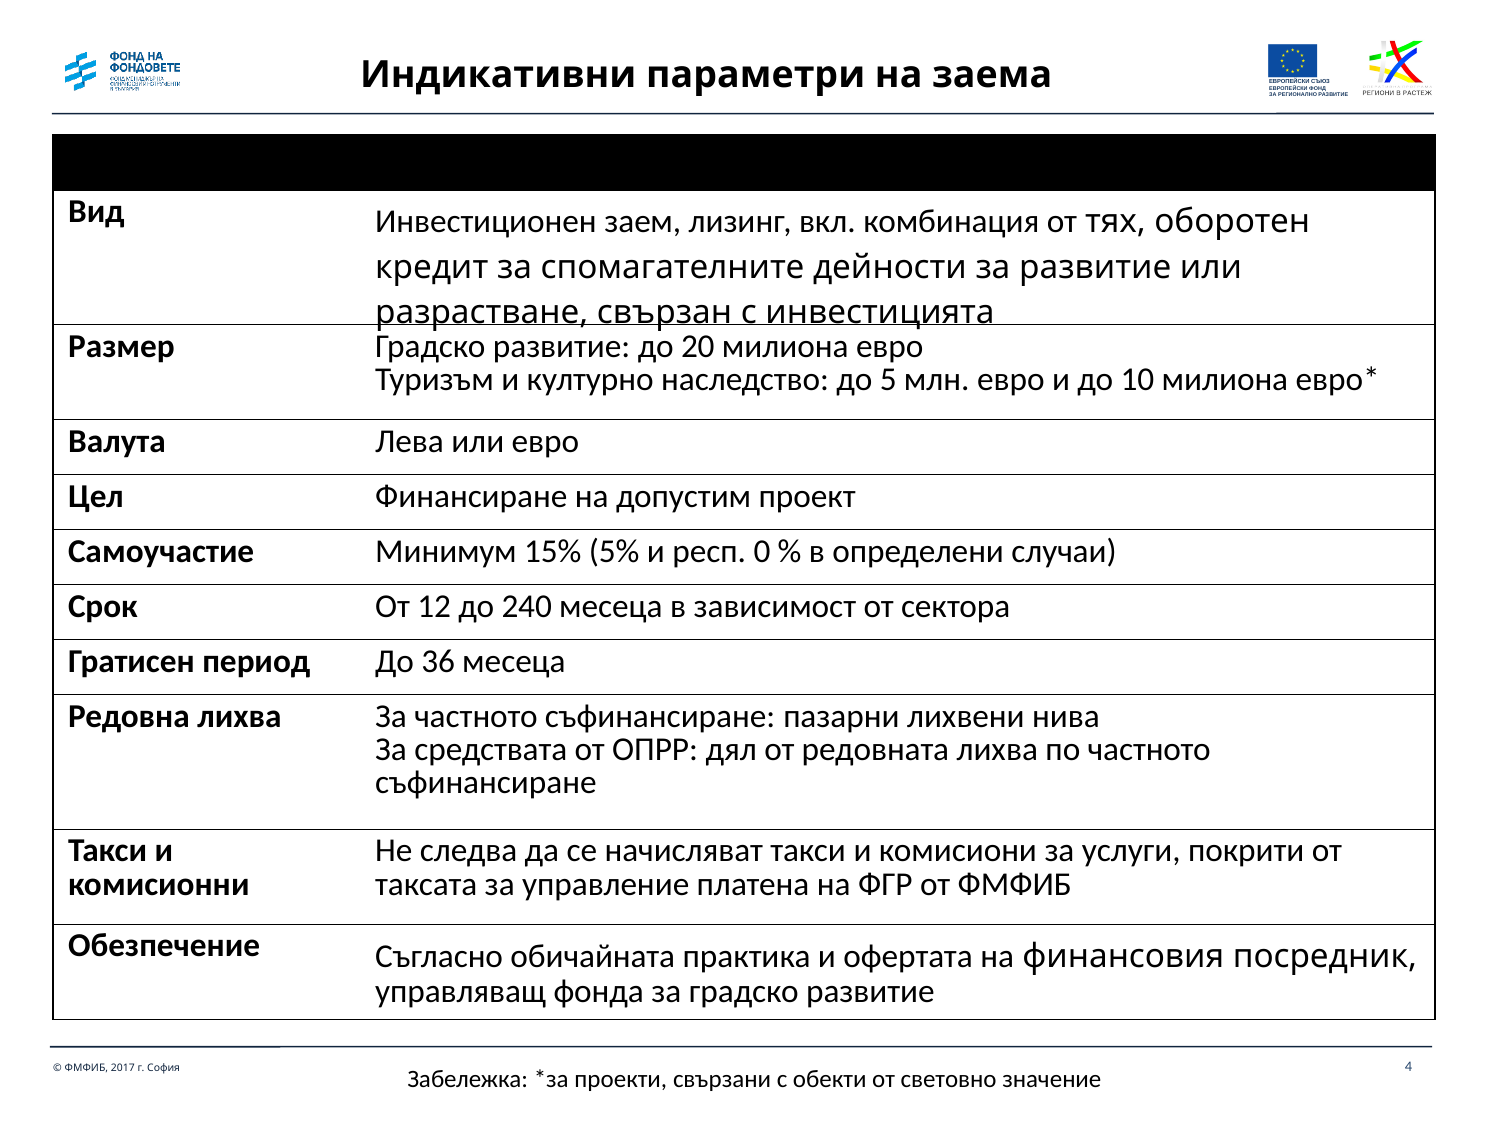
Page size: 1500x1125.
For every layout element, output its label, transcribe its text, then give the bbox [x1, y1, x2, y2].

table_cell Минимум 15% (5% и респ. 0 % в определени случаи) [360, 530, 1434, 584]
table_cell Срок [54, 585, 360, 639]
table_cell Градско развитие: до 20 милиона евро Туризъм и културно наследство: до 5 млн. евро и до 10 милиона евро* [360, 325, 1434, 419]
table_cell Лева или евро [360, 420, 1434, 474]
table_cell Гратисен период [54, 640, 360, 694]
table_header [360, 136, 1434, 189]
slide_number 4 [1390, 1049, 1450, 1095]
table_cell За частното съфинансиране: пазарни лихвени нива За средствата от ОПРР: дял от редовната лихва по частното съфинансиране [360, 695, 1434, 829]
table_cell Вид [54, 191, 360, 324]
picture [1267, 43, 1318, 78]
table_cell От 12 до 240 месеца в зависимост от сектора [360, 585, 1434, 639]
table_cell Обезпечение [54, 925, 360, 1019]
text_box Индикативни параметри на заема [360, 50, 1128, 96]
table_cell Валута [54, 420, 360, 474]
picture [50, 37, 194, 105]
table_cell Не следва да се начисляват такси и комисиони за услуги, покрити от таксата за управление платена на ФГР от ФМФИБ [360, 830, 1434, 924]
table_cell Съгласно обичайната практика и офертата на финансовия посредник, управляващ фонда за градско развитие [360, 925, 1434, 1019]
table_header [54, 136, 360, 189]
text_box Забележка: *за проекти, свързани с обекти от световно значение [407, 1062, 1306, 1093]
table_cell До 36 месеца [360, 640, 1434, 694]
table_cell Цел [54, 475, 360, 529]
picture [1357, 35, 1441, 100]
table_cell Инвестиционен заем, лизинг, вкл. комбинация от тях, оборотен кредит за спомагателните дейности за развитие или разрастване, свързан с инвестицията [360, 191, 1434, 324]
table_cell Финансиране на допустим проект [360, 475, 1434, 529]
table_cell Самоучастие [54, 530, 360, 584]
table_cell Такси и комисионни [54, 830, 360, 924]
table_cell Размер [54, 325, 360, 419]
table_cell Редовна лихва [54, 695, 360, 829]
